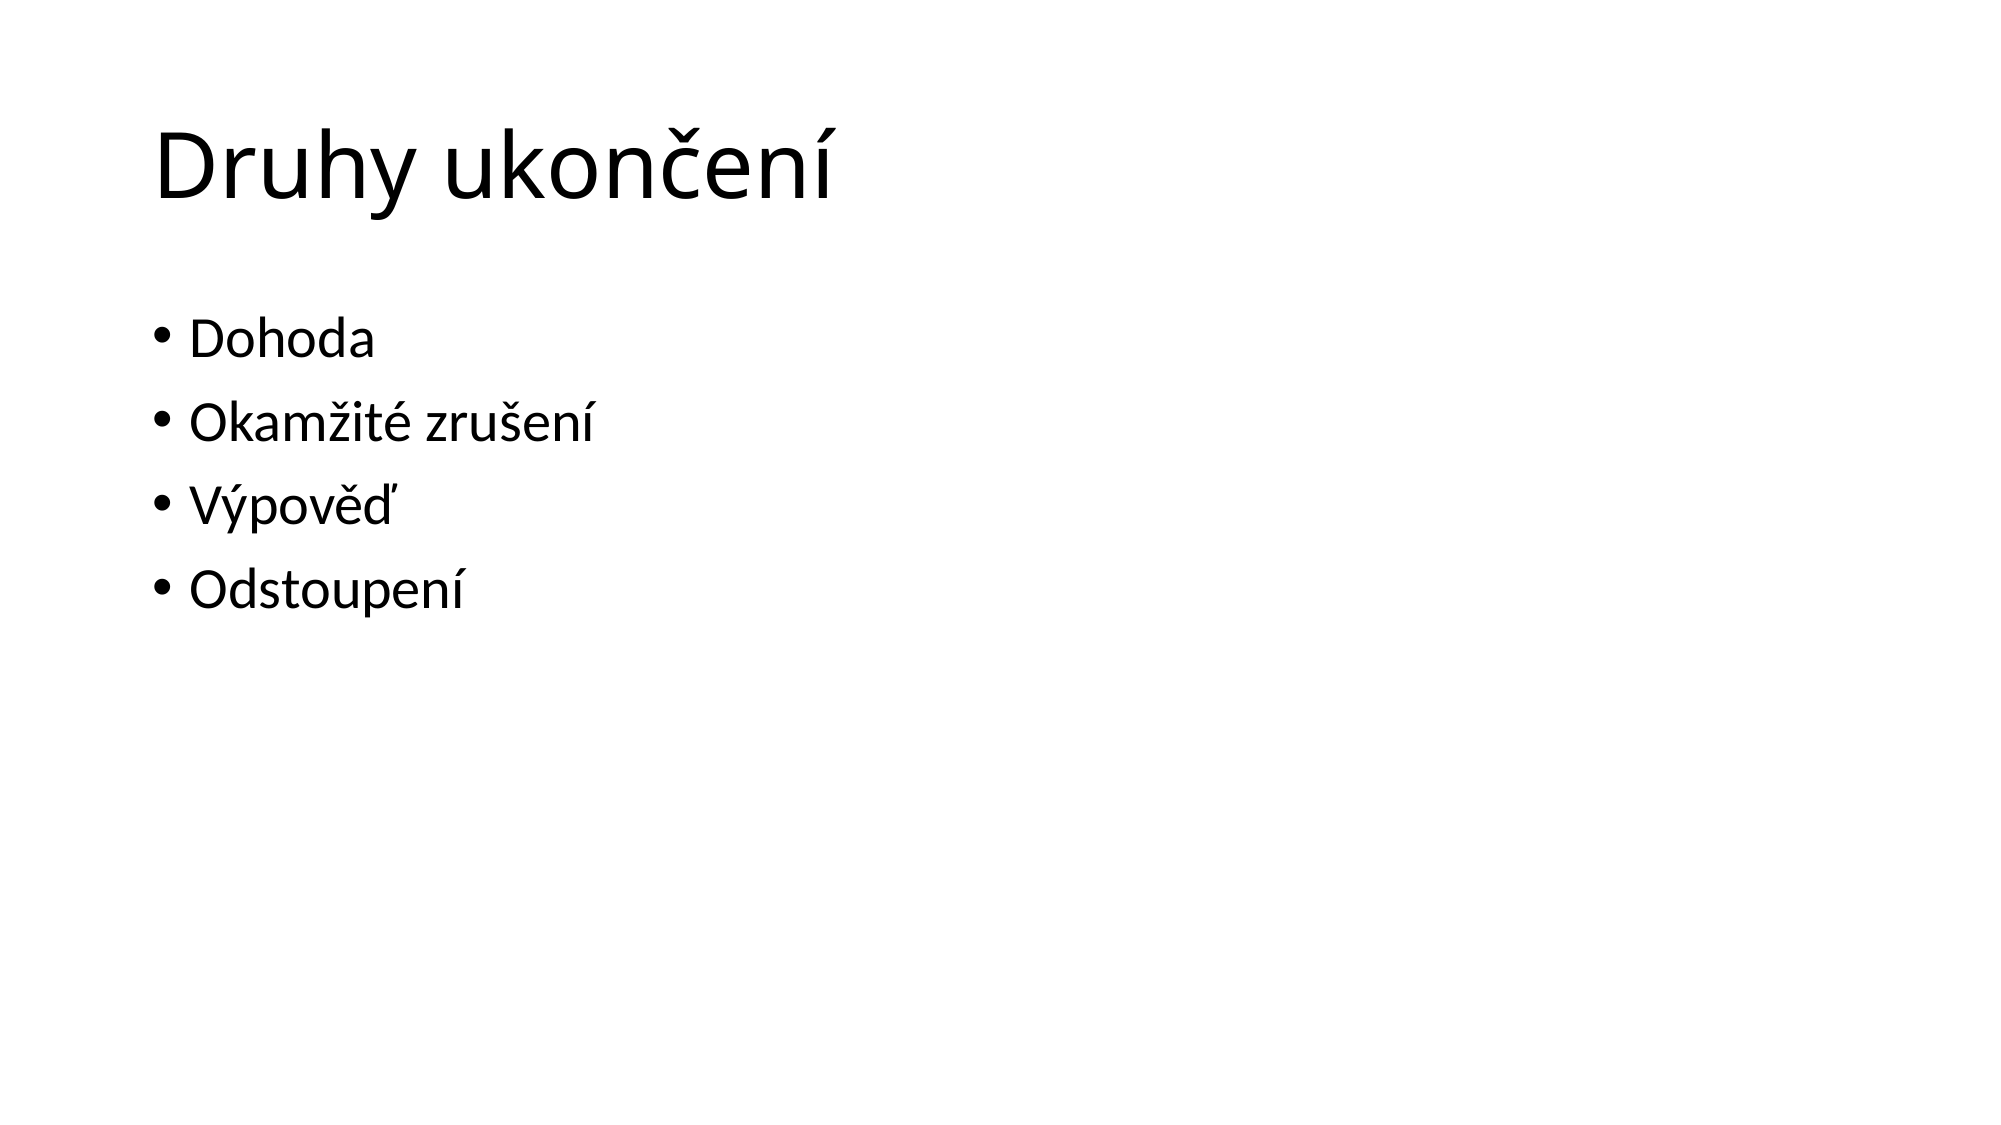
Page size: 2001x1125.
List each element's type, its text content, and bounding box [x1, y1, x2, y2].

list Dohoda Okamžité zrušení Výpověď Odstoupení [137, 299, 1863, 1014]
title Druhy ukončení [137, 59, 1863, 278]
